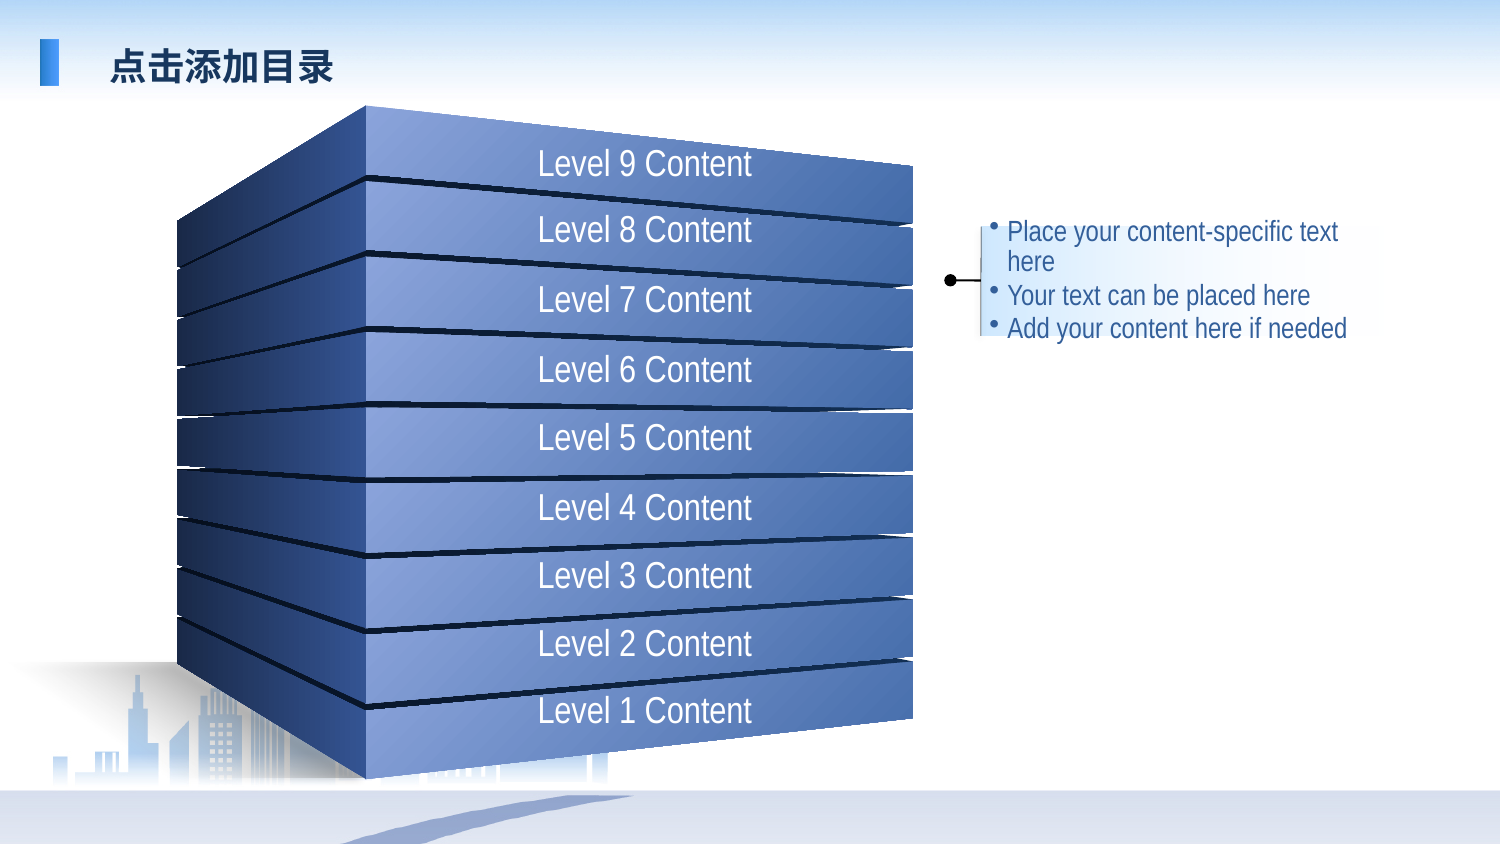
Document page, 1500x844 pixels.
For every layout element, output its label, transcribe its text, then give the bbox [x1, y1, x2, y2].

text_box 点击添加目录 [95, 35, 350, 95]
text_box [950, 226, 1388, 337]
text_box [0, 105, 913, 780]
picture [0, 0, 1500, 844]
